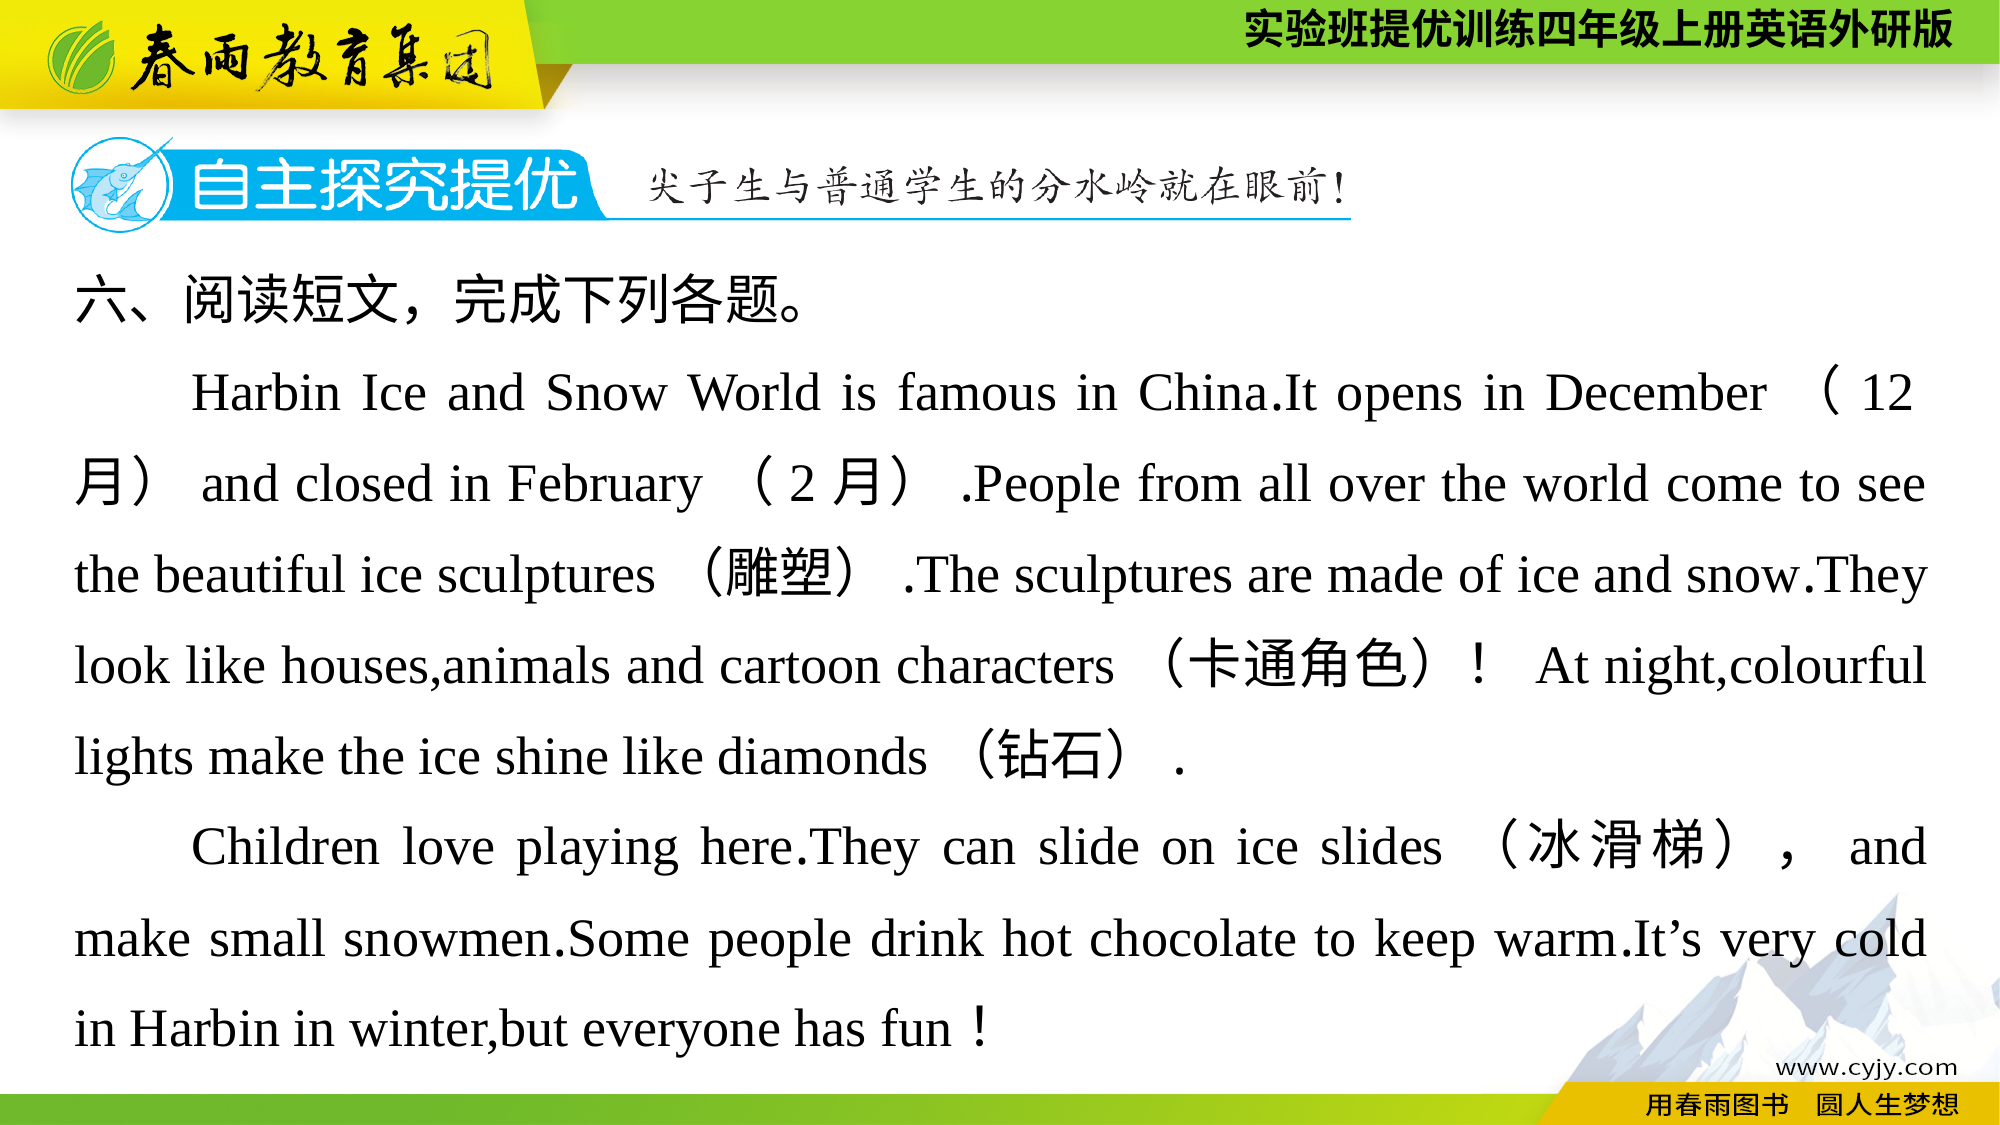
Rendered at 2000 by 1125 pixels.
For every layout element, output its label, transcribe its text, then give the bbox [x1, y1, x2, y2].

picture [0, 0, 2000, 1125]
list 六、阅读短文，完成下列各题。 Harbin Ice and Snow World is famous in China.It opens in December（12月）and closed in February（2月）.People from all over the world come to see the beautiful ice sculptures（雕塑）.The sculptures are made of ice and snow.They look like houses,animals and cartoon characters（卡通角色）！At night,colourful lights make the ice shine like diamonds（钻石）. Children love playing here.They can slide on ice slides（冰滑梯），and make small snowmen.Some people drink hot chocolate to keep warm.It’s very cold in Harbin in winter,but everyone has fun！ [59, 231, 1944, 1063]
